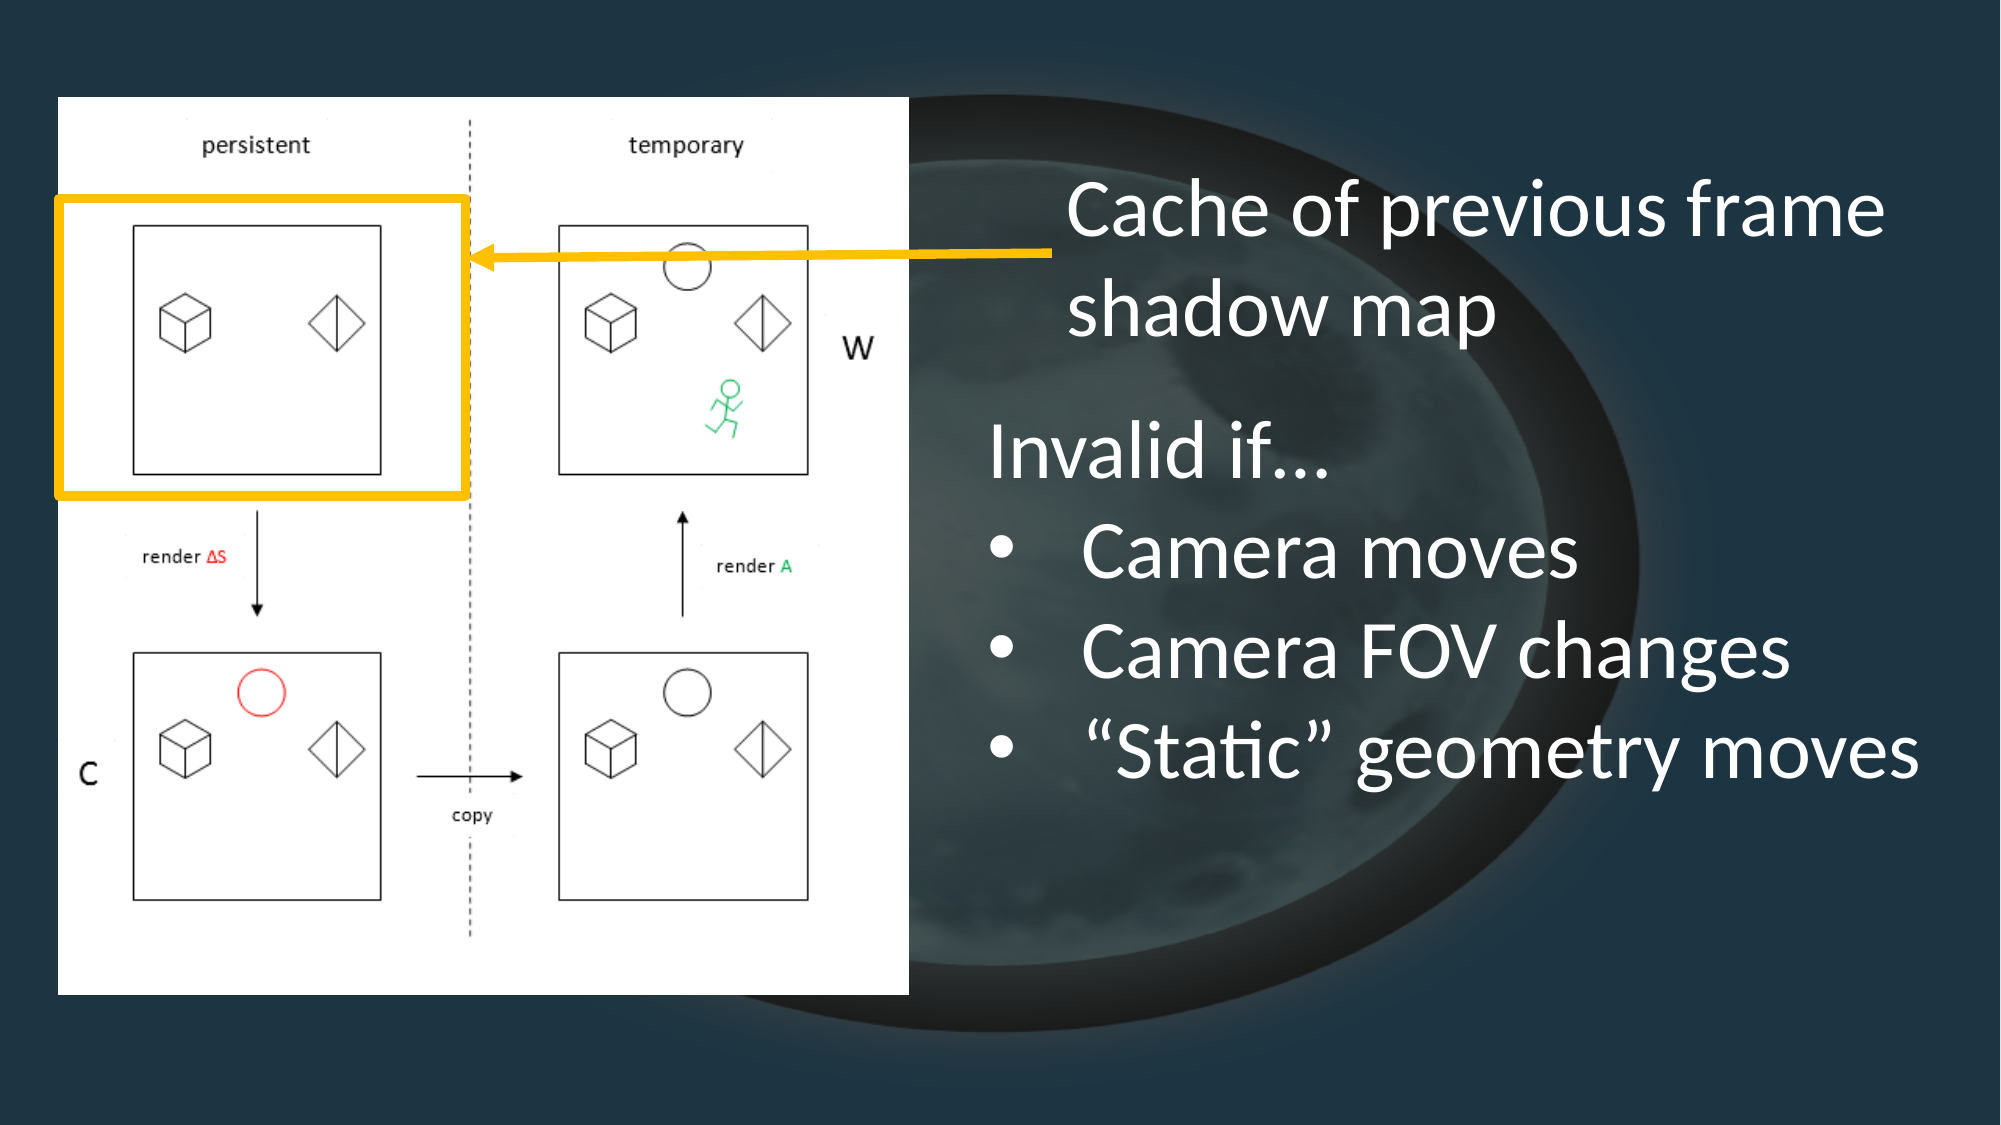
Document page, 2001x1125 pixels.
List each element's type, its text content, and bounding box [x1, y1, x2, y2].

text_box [465, 254, 1052, 258]
text_box Invalid if… Camera moves Camera FOV changes “Static” geometry moves [972, 388, 1937, 803]
text_box Cache of previous frame shadow map [1051, 145, 1965, 361]
picture [0, 0, 2001, 1125]
